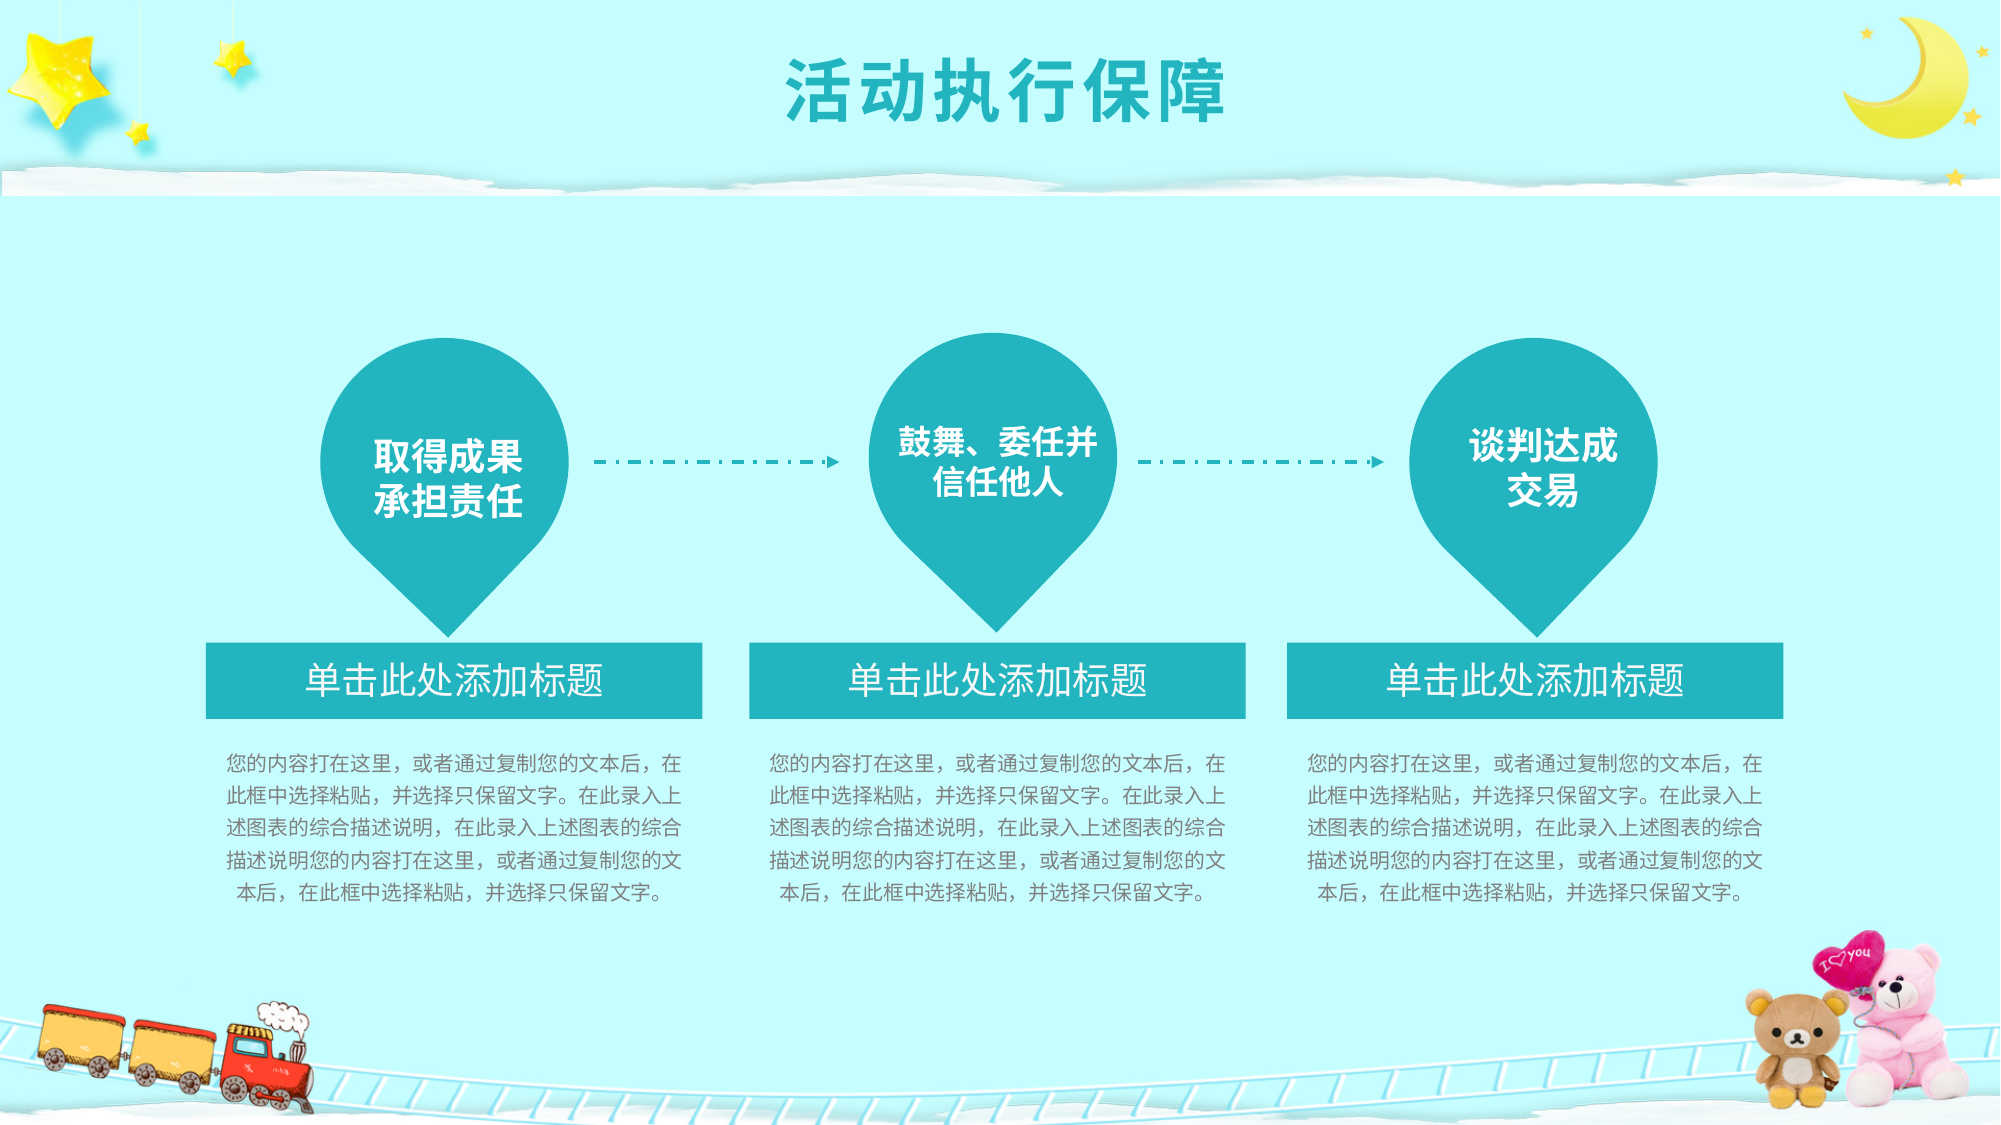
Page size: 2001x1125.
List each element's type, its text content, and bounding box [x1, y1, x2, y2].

text_box 您的内容打在这里，或者通过复制您的文本后，在此框中选择粘贴，并选择只保留文字。在此录入上述图表的综合描述说明，在此录入上述图表的综合描述说明您的内容打在这里，或者通过复制您的文本后，在此框中选择粘贴，并选择只保留文字。 [205, 735, 703, 913]
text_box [1409, 337, 1658, 587]
text_box 活动执行保障 [759, 47, 1251, 130]
text_box 您的内容打在这里，或者通过复制您的文本后，在此框中选择粘贴，并选择只保留文字。在此录入上述图表的综合描述说明，在此录入上述图表的综合描述说明您的内容打在这里，或者通过复制您的文本后，在此框中选择粘贴，并选择只保留文字。 [1287, 735, 1784, 913]
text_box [749, 642, 1246, 719]
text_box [868, 332, 1118, 582]
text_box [205, 642, 703, 719]
picture [0, 0, 2001, 1125]
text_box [320, 337, 569, 587]
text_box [1287, 642, 1784, 719]
text_box 您的内容打在这里，或者通过复制您的文本后，在此框中选择粘贴，并选择只保留文字。在此录入上述图表的综合描述说明，在此录入上述图表的综合描述说明您的内容打在这里，或者通过复制您的文本后，在此框中选择粘贴，并选择只保留文字。 [749, 735, 1246, 913]
